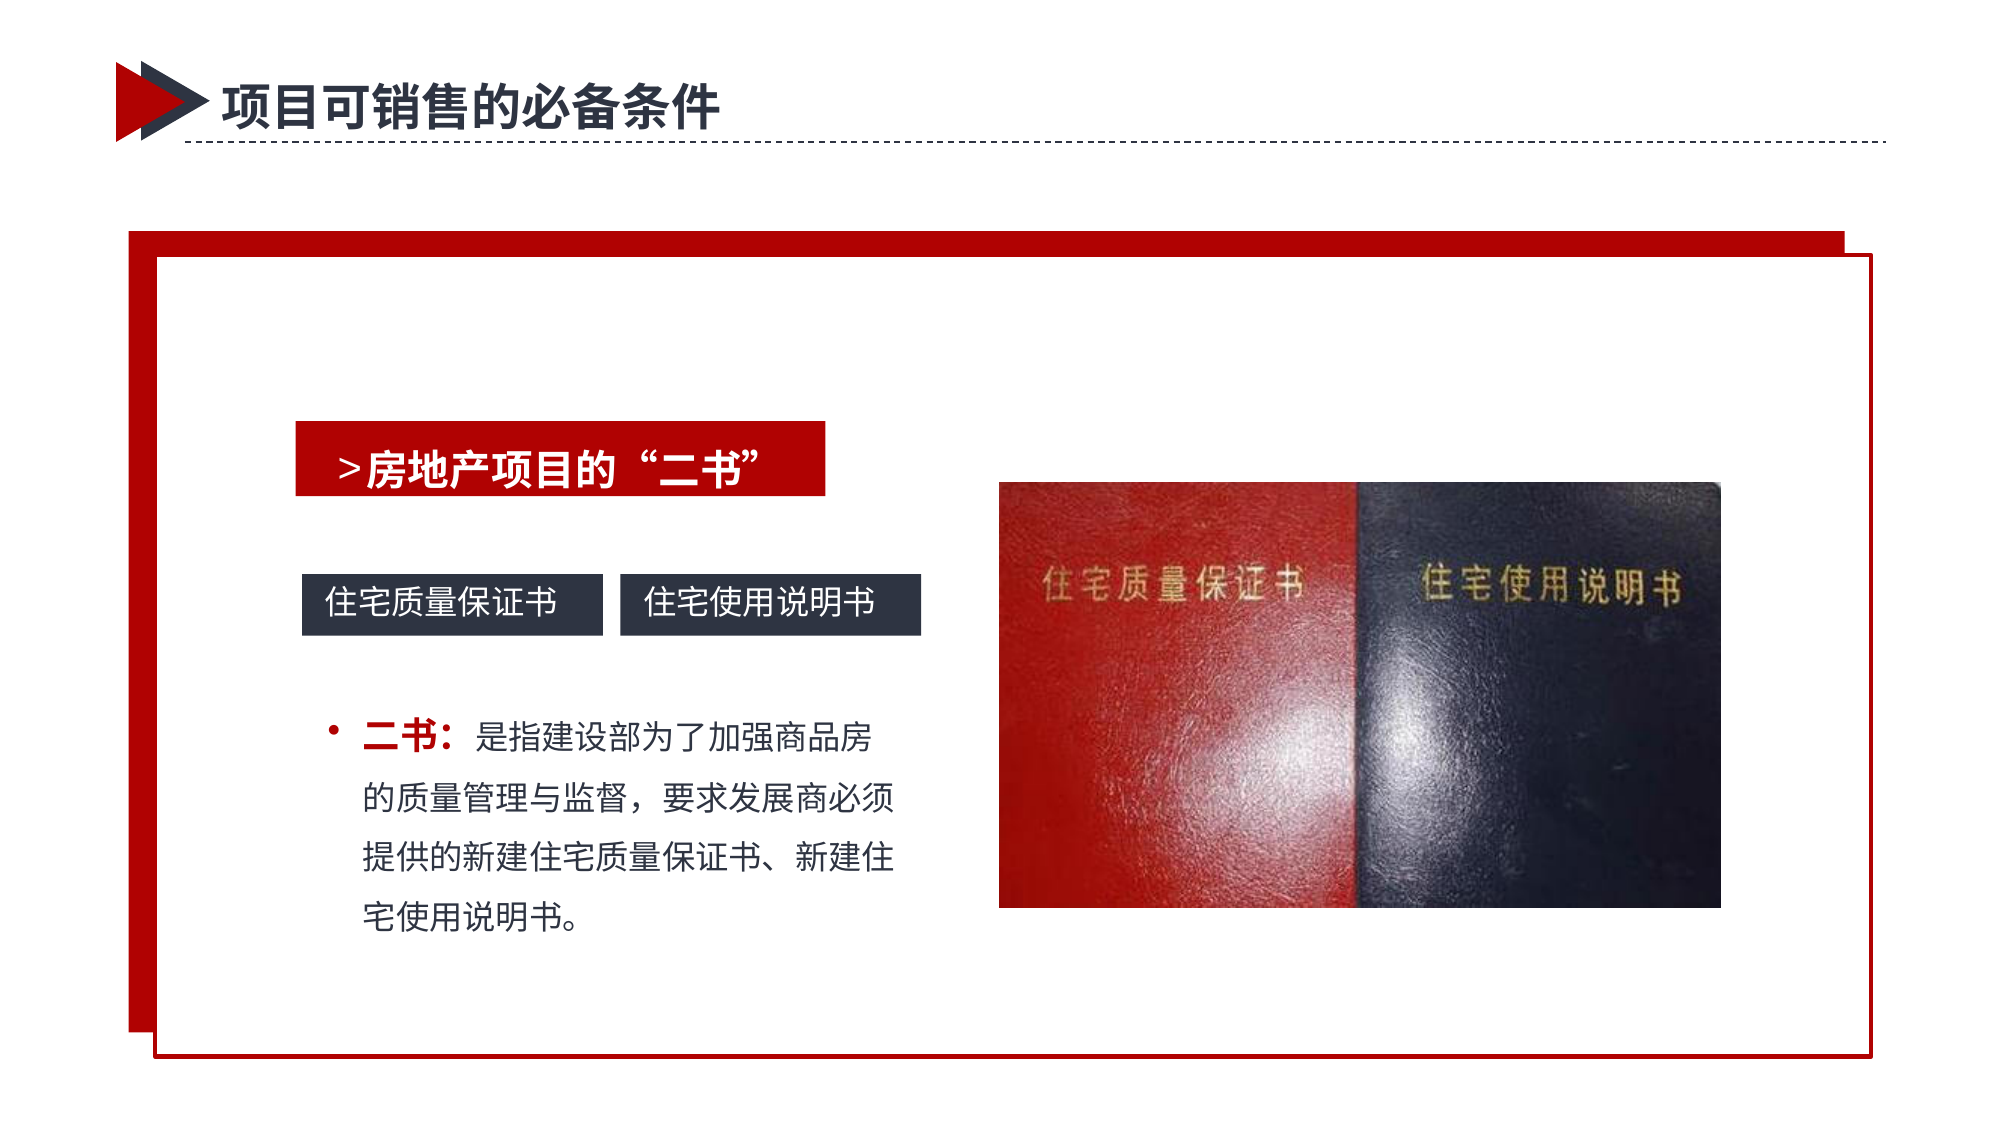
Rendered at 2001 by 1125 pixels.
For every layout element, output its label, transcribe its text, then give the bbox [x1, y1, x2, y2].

picture [999, 482, 1722, 908]
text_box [128, 230, 1872, 1057]
text_box 项目可销售的必备条件 [199, 68, 743, 157]
